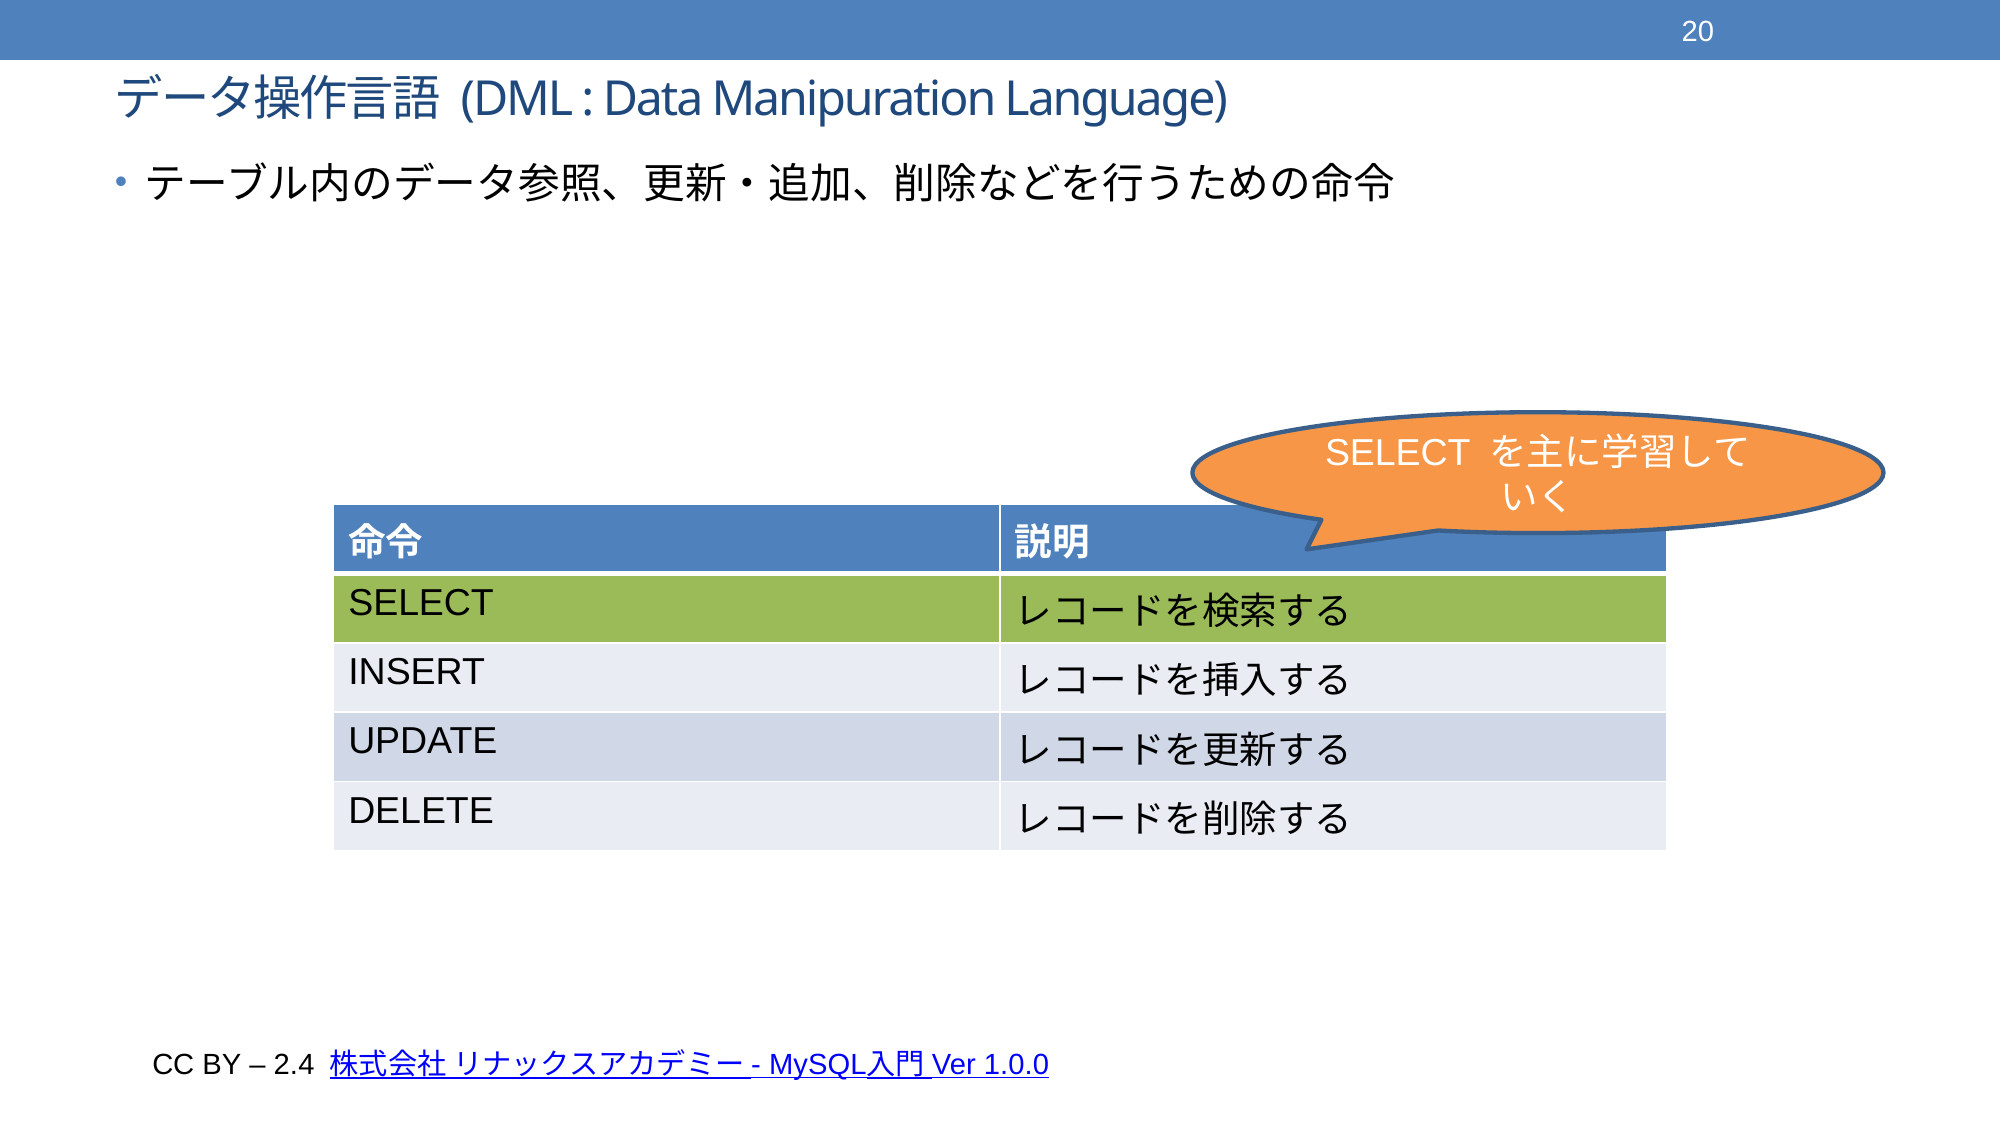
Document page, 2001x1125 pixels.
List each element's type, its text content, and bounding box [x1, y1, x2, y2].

slide_number 20 [1666, 3, 1900, 57]
table_cell レコードを更新する [1001, 713, 1666, 781]
table_header 説明 [1001, 505, 1666, 571]
table_cell レコードを検索する [1001, 576, 1666, 642]
list テーブル内のデータ参照、更新・追加、削除などを行うための命令 [99, 149, 1900, 1063]
table_cell レコードを削除する [1001, 782, 1666, 850]
table_cell SELECT [334, 576, 999, 642]
table_cell UPDATE [334, 713, 999, 781]
table_cell DELETE [334, 782, 999, 850]
table_cell INSERT [334, 644, 999, 711]
text_box CC BY – 2.4 株式会社 リナックスアカデミー - MySQL入門 Ver 1.0.0 [137, 1038, 1087, 1096]
table_cell レコードを挿入する [1001, 644, 1666, 711]
title データ操作言語 (DML : Data Manipuration Language) [99, 59, 1900, 133]
table_header 命令 [334, 505, 999, 571]
text_box SELECT を主に学習していく [1190, 410, 1886, 552]
